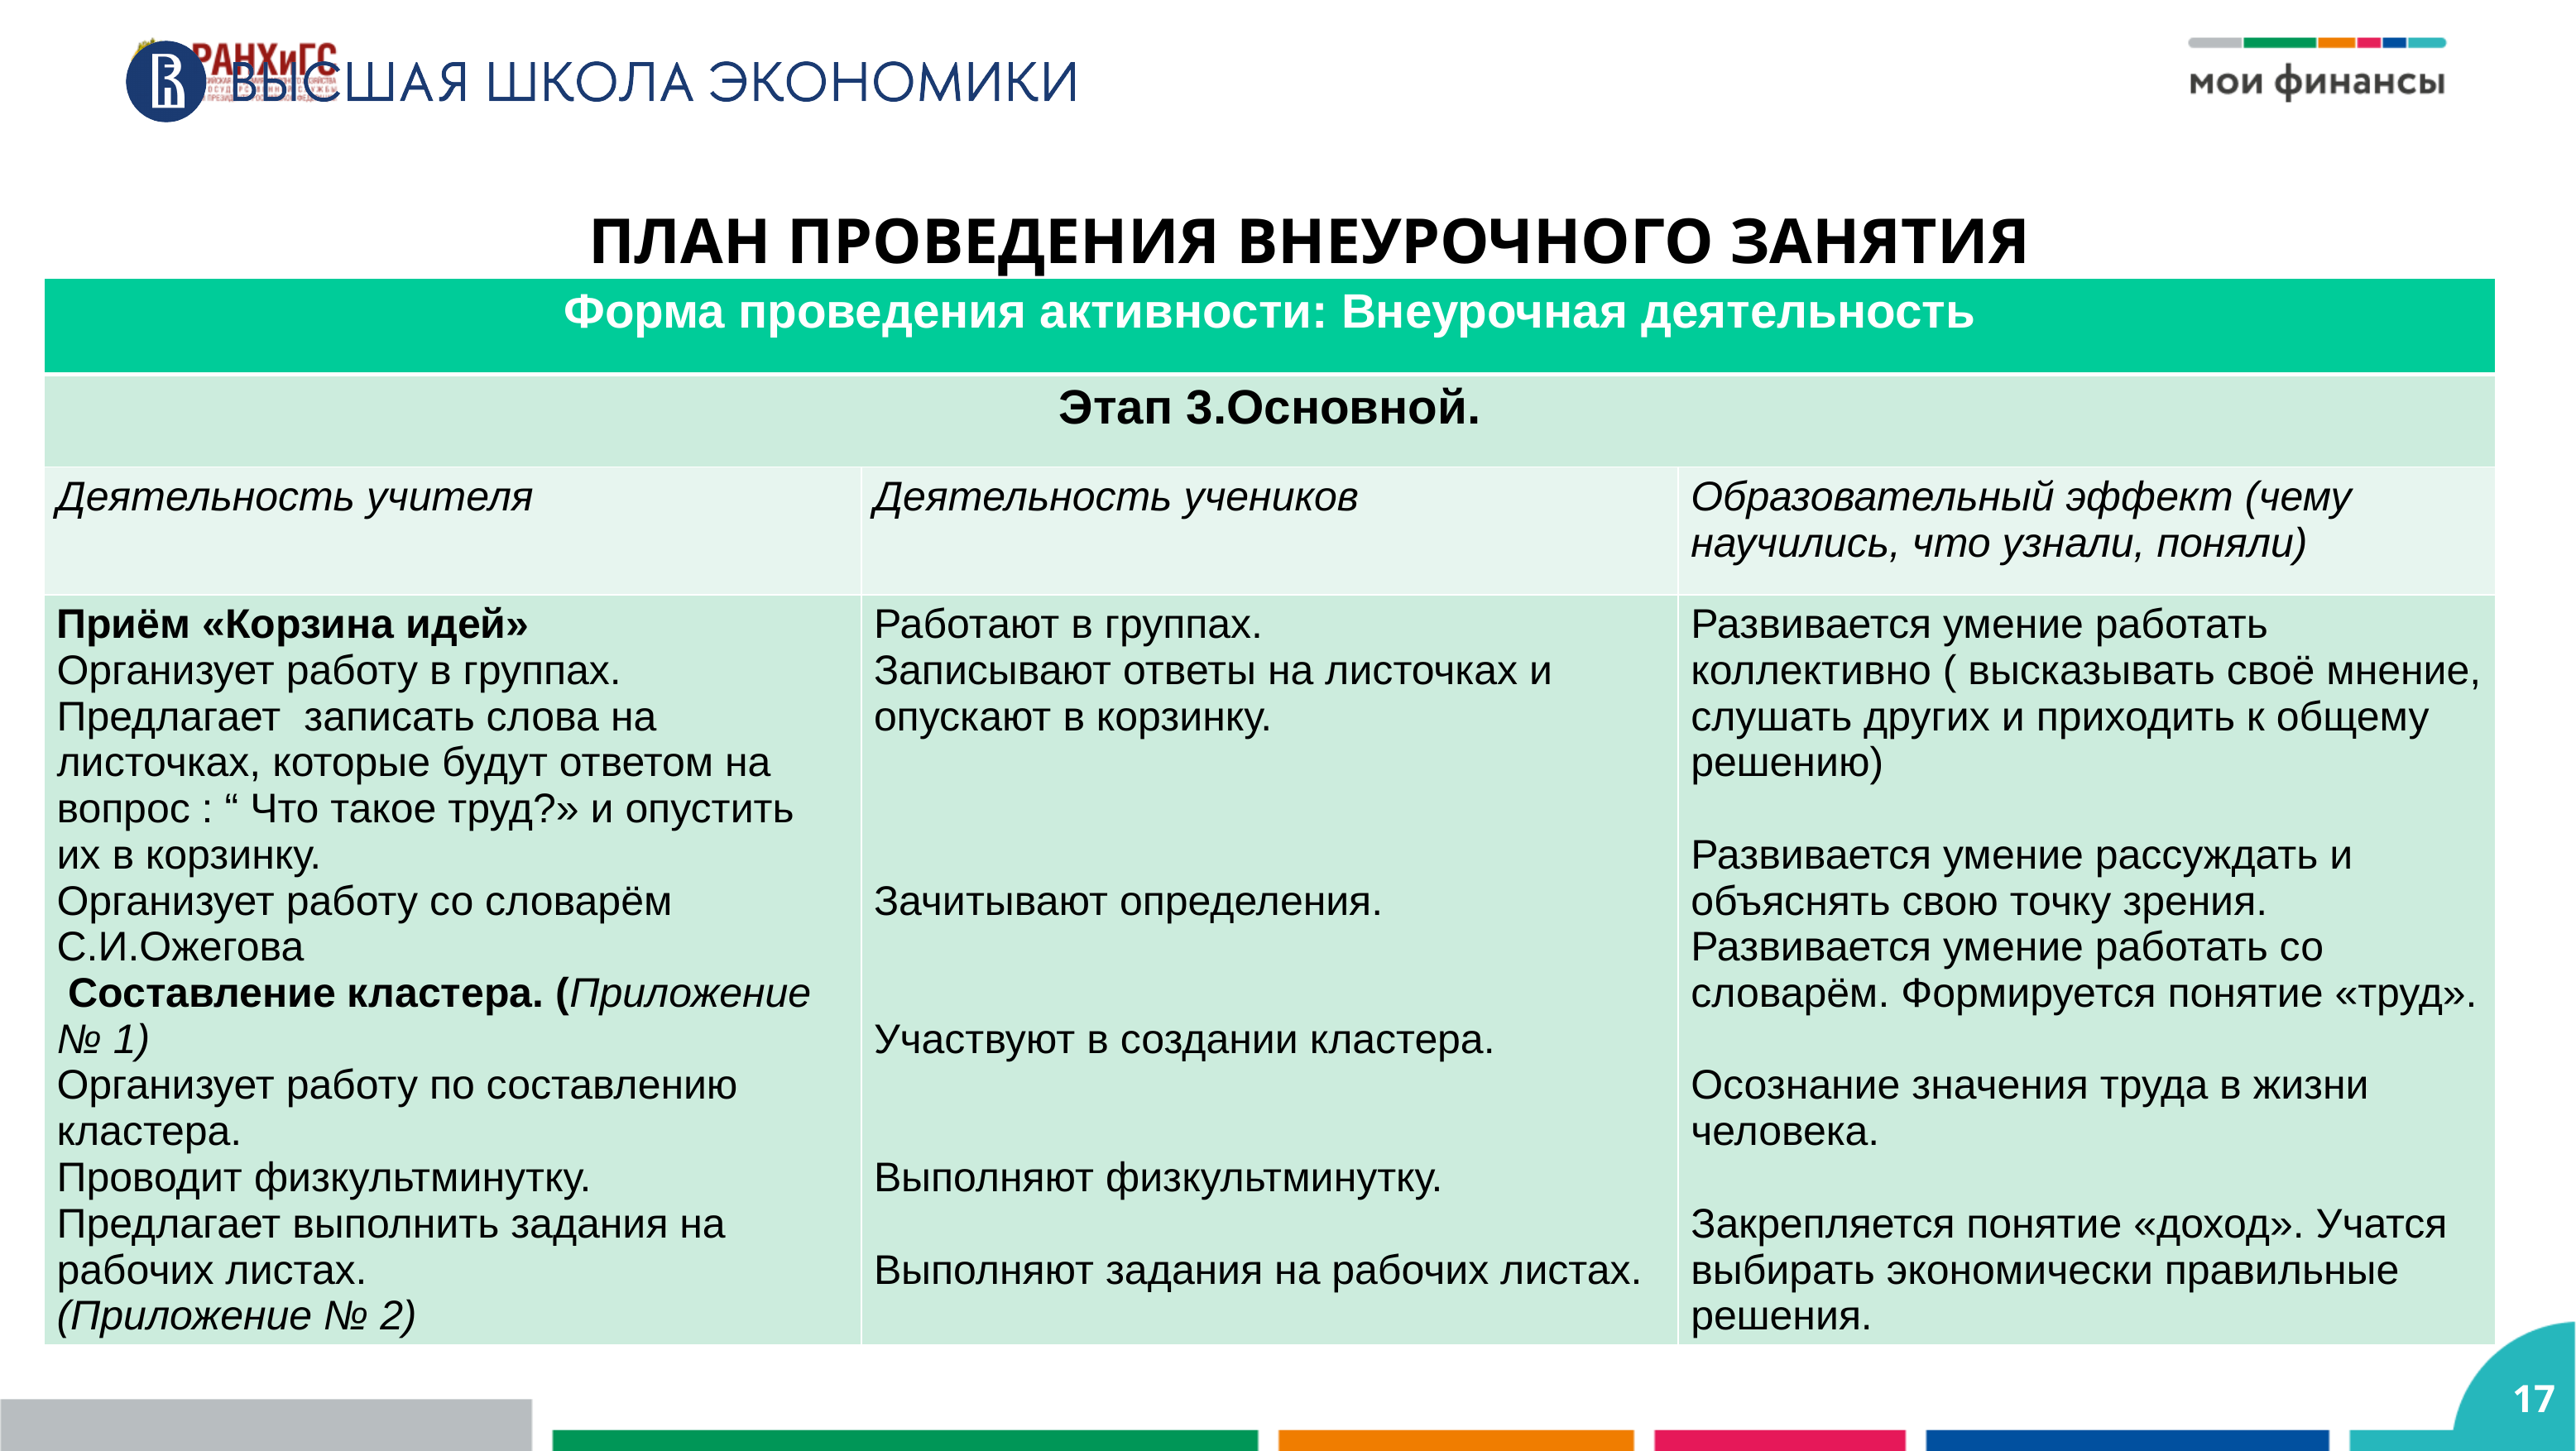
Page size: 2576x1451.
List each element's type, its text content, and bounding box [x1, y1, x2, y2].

table_cell Работают в группах. Записывают ответы на листочках и опускают в корзинку. Зачитывают определения. Участвуют в создании кластера. Выполняют физкультминутку. Выполняют задания на рабочих листах. [862, 596, 1677, 1344]
slide_number 17 [2470, 1365, 2576, 1430]
table_cell Приём «Корзина идей» Организует работу в группах. Предлагает записать слова на листочках, которые будут ответом на вопрос : “ Что такое труд?» и опустить их в корзинку. Организует работу со словарём С.И.Ожегова Составление кластера. (Приложение № 1) Организует работу по составлению кластера. Проводит физкультминутку. Предлагает выполнить задания на рабочих листах. (Приложение № 2) [45, 596, 861, 1344]
picture [0, 0, 2576, 1451]
table_cell Деятельность учеников [862, 467, 1677, 594]
table_cell Деятельность учителя [45, 467, 861, 594]
text_box ПЛАН ПРОВЕДЕНИЯ ВНЕУРОЧНОГО ЗАНЯТИЯ [44, 192, 2576, 361]
table_cell Развивается умение работать коллективно ( высказывать своё мнение, слушать других и приходить к общему решению) Развивается умение рассуждать и объяснять свою точку зрения. Развивается умение работать со словарём. Формируется понятие «труд». Осознание значения труда в жизни человека. Закрепляется понятие «доход». Учатся выбирать экономически правильные решения. [1679, 596, 2495, 1344]
table_cell Этап 3.Основной. [45, 376, 2495, 467]
table_header Форма проведения активности: Внеурочная деятельность [45, 279, 2495, 372]
table_cell Образовательный эффект (чему научились, что узнали, поняли) [1679, 467, 2495, 594]
